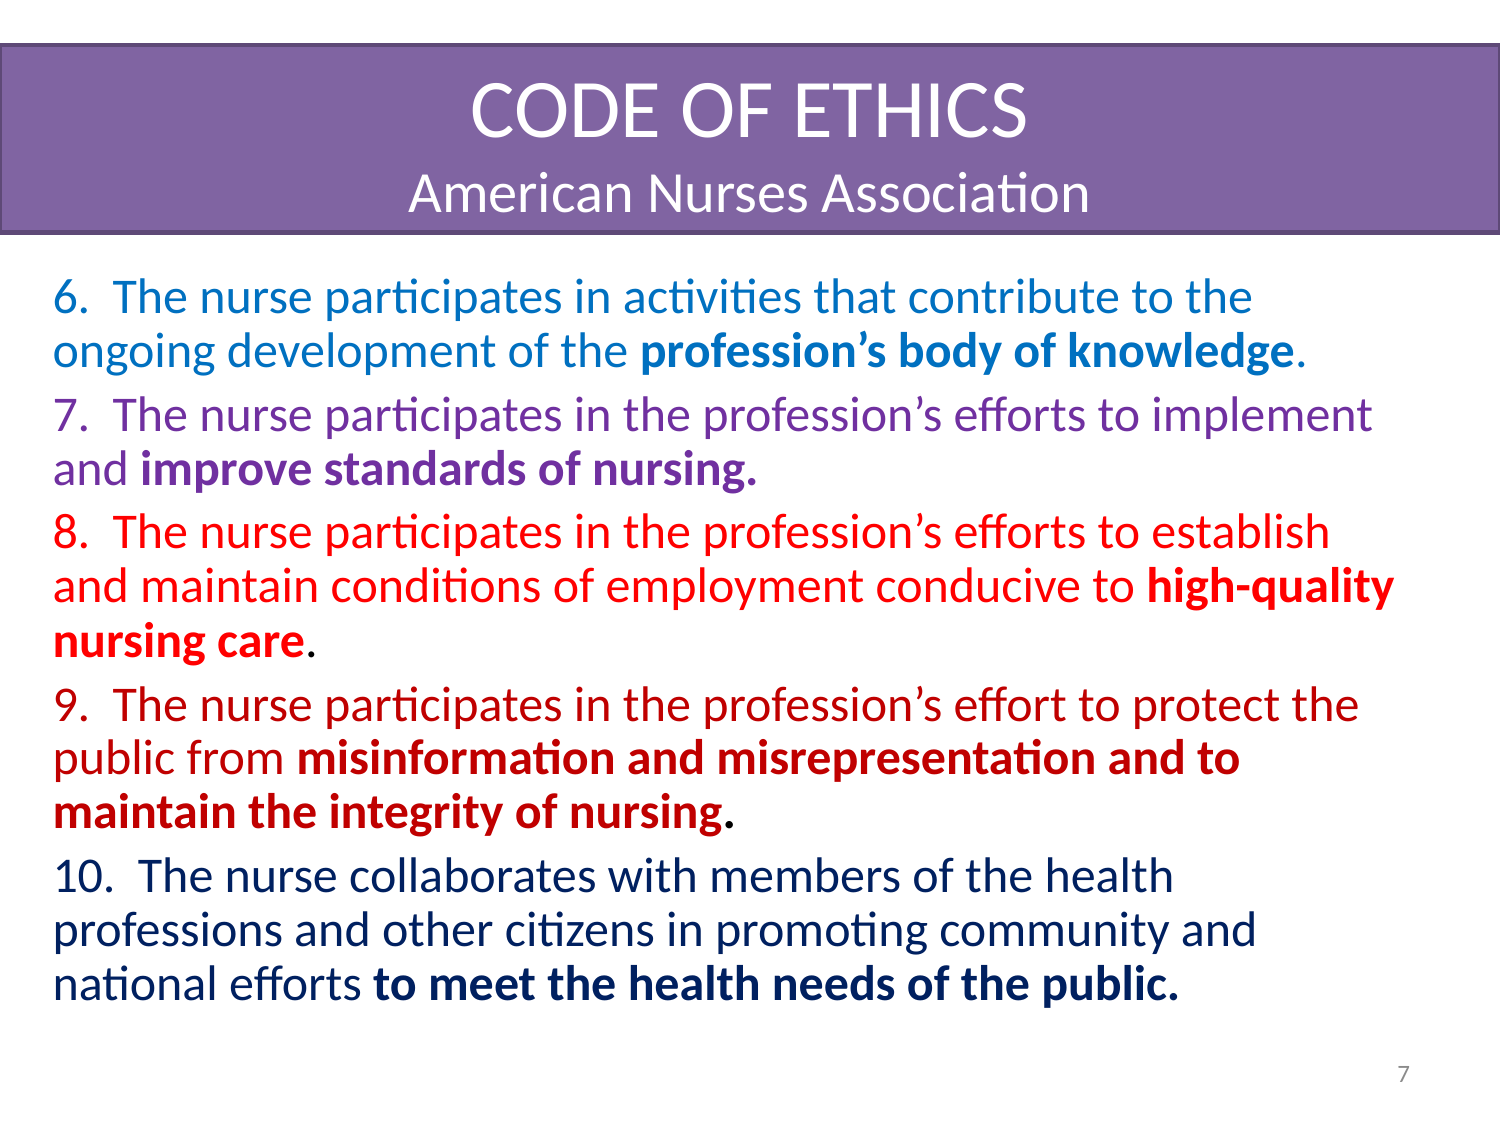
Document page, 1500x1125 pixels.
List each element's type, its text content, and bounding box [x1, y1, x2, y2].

list 6. The nurse participates in activities that contribute to the ongoing development of the profession’s body of knowledge. 7. The nurse participates in the profession’s efforts to implement and improve standards of nursing. 8. The nurse participates in the profession’s efforts to establish and maintain conditions of employment conducive to high-quality nursing care. 9. The nurse participates in the profession’s effort to protect the public from misinformation and misrepresentation and to maintain the integrity of nursing. 10. The nurse collaborates with members of the health professions and other citizens in promoting community and national efforts to meet the health needs of the public. [37, 262, 1425, 1005]
title CODE OF ETHICS American Nurses Association [0, 43, 1500, 235]
slide_number 7 [1074, 1042, 1425, 1103]
